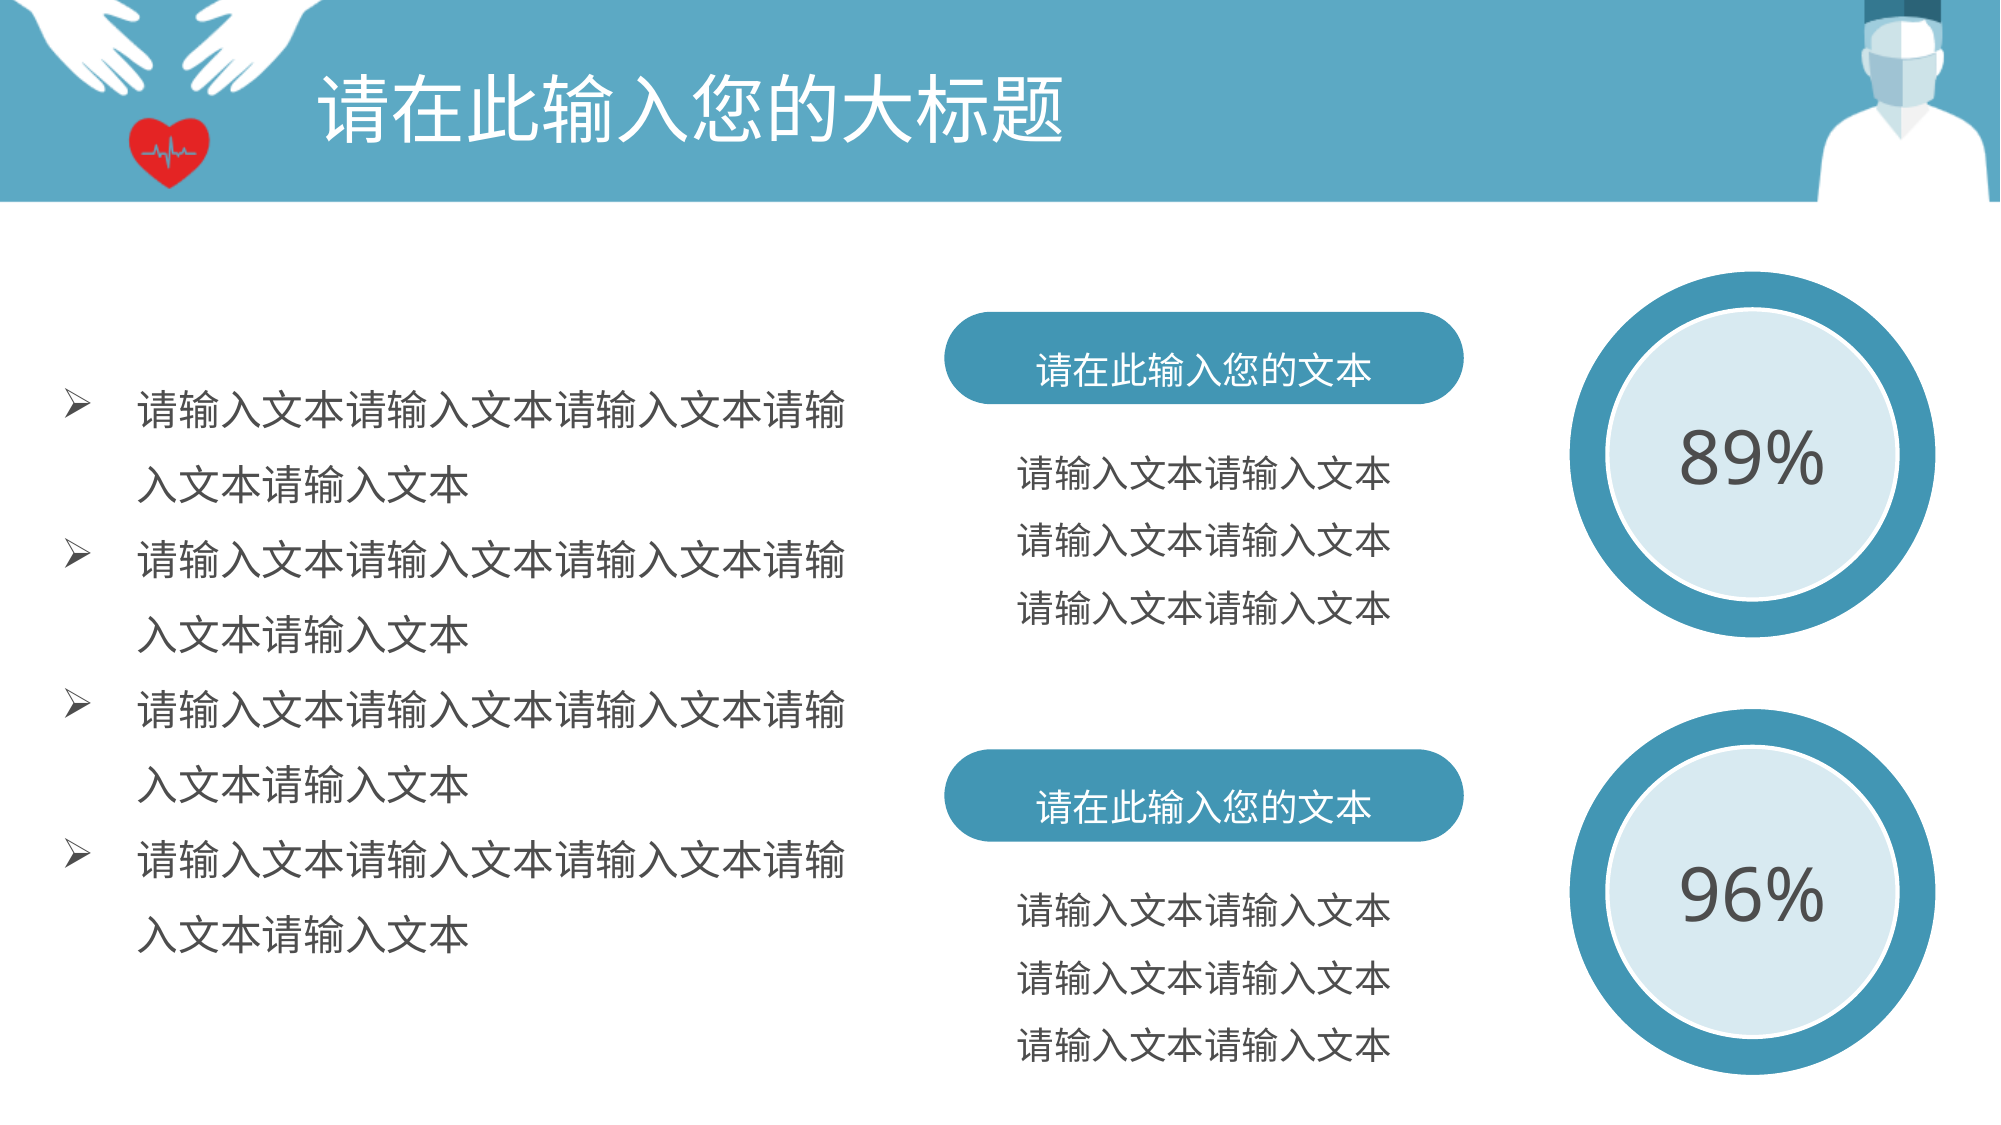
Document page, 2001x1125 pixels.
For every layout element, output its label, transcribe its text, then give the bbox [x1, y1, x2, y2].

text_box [1567, 706, 1938, 1077]
text_box 请输入文本请输入文本请输入文本请输入文本请输入文本请输入文本 [996, 417, 1412, 640]
picture [0, 0, 2000, 1125]
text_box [1567, 269, 1938, 640]
text_box 请在此输入您的文本 [944, 311, 1464, 405]
text_box 请在此输入您的文本 [944, 749, 1464, 842]
title 请在此输入您的大标题 [300, 44, 1771, 184]
text_box 请输入文本请输入文本请输入文本请输入文本请输入文本请输入文本 [996, 854, 1412, 1078]
text_box 请输入文本请输入文本请输入文本请输入文本请输入文本 请输入文本请输入文本请输入文本请输入文本请输入文本 请输入文本请输入文本请输入文本请输入文本请输入文本 请输入文本请输入文本请输入文本请输入文本请输入文本 [46, 277, 879, 1041]
